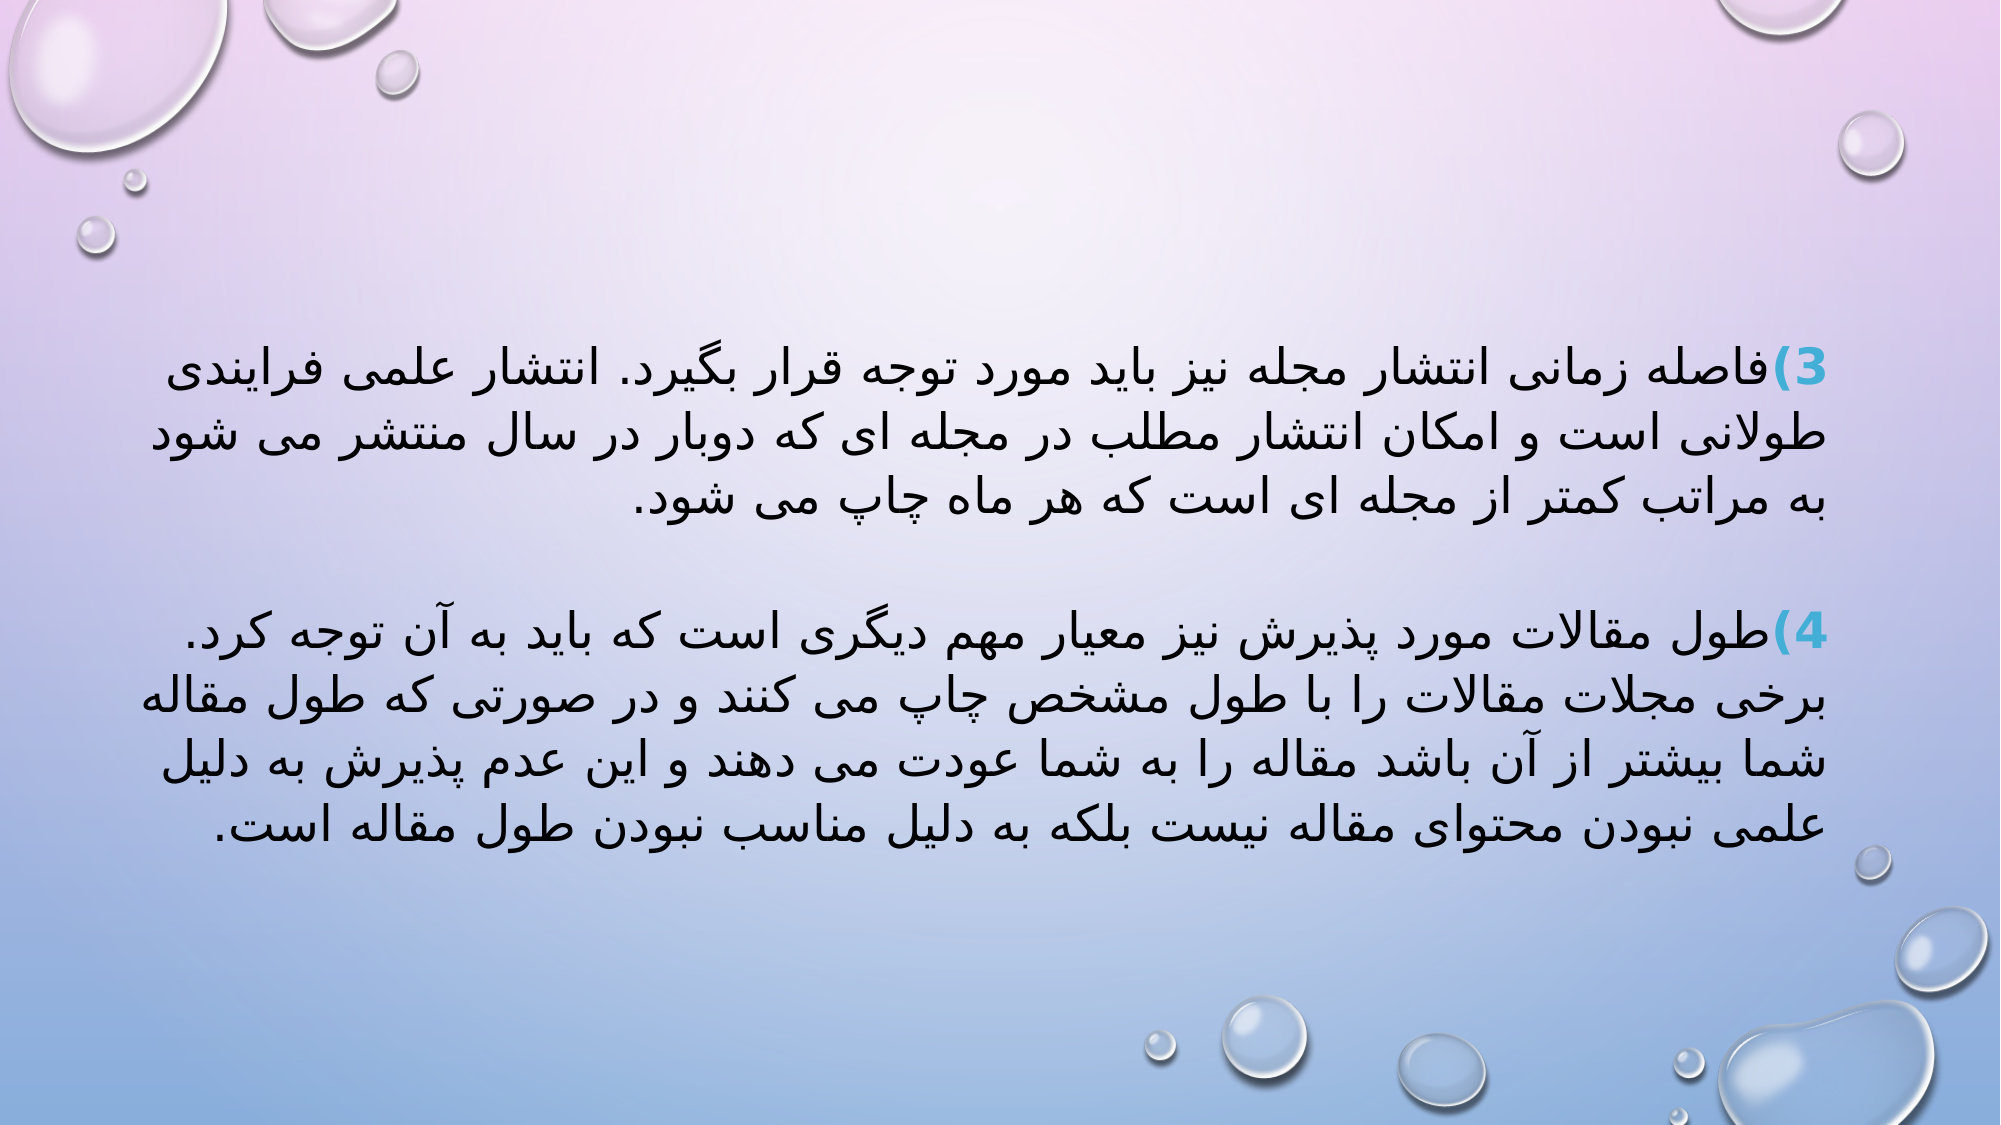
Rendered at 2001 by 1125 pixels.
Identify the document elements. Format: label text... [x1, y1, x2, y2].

picture [0, 0, 2000, 1125]
text_box 3)فاصله زمانی انتشار مجله نیز باید مورد توجه قرار بگیرد. انتشار علمی فرایندی طولانی است و امکان انتشار مطلب در مجله ای که دوبار در سال منتشر می شود به مراتب کمتر از مجله ای است که هر ماه چاپ می شود. 4)طول مقالات مورد پذیرش نیز معیار مهم دیگری است که باید به آن توجه کرد. برخی مجلات مقالات را با طول مشخص چاپ می کنند و در صورتی که طول مقاله شما بیشتر از آن باشد مقاله را به شما عودت می دهند و این عدم پذیرش به دلیل علمی نبودن محتوای مقاله نیست بلکه به دلیل مناسب نبودن طول مقاله است. [82, 323, 1845, 859]
